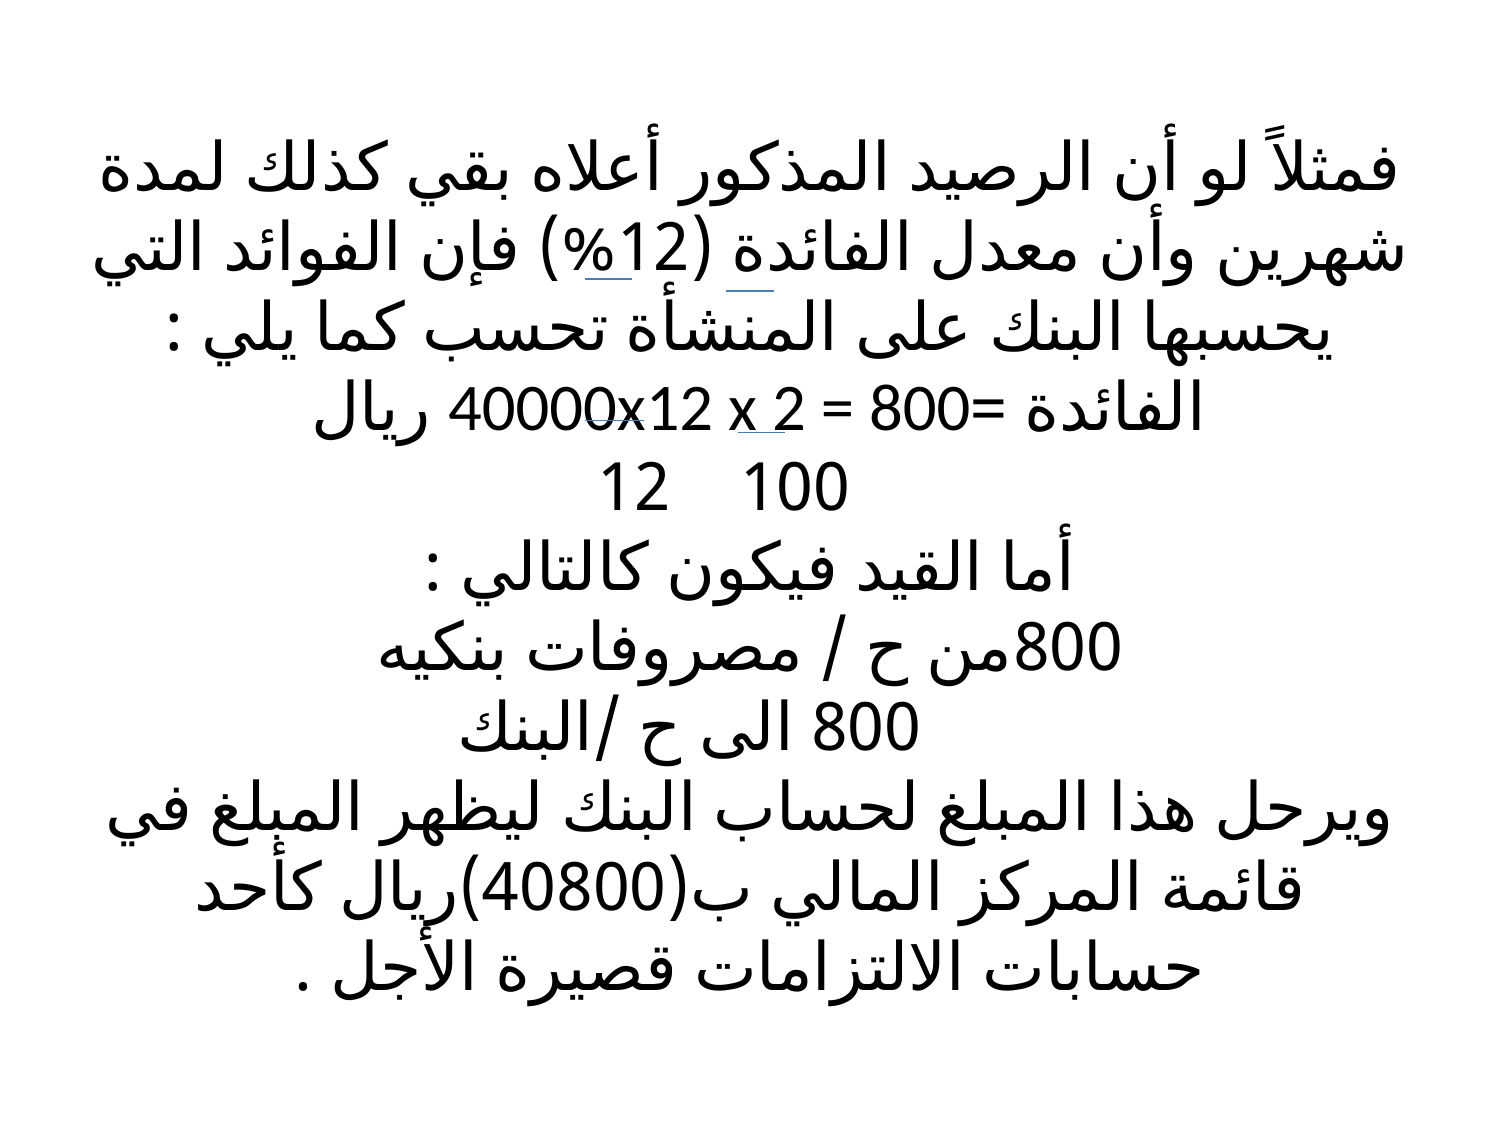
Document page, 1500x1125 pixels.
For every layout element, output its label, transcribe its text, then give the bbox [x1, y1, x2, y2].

title فمثلاً لو أن الرصيد المذكور أعلاه بقي كذلك لمدة شهرين وأن معدل الفائدة (12%) فإن الفوائد التي يحسبها البنك على المنشأة تحسب كما يلي : الفائدة =40000x12 x 2 = 800 ريال 100 12 أما القيد فيكون كالتالي : 800من ح / مصروفات بنكيه 800 الى ح /البنك ويرحل هذا المبلغ لحساب البنك ليظهر المبلغ في قائمة المركز المالي ب(40800)ريال كأحد حسابات الالتزامات قصيرة الأجل . [75, 45, 1425, 1083]
